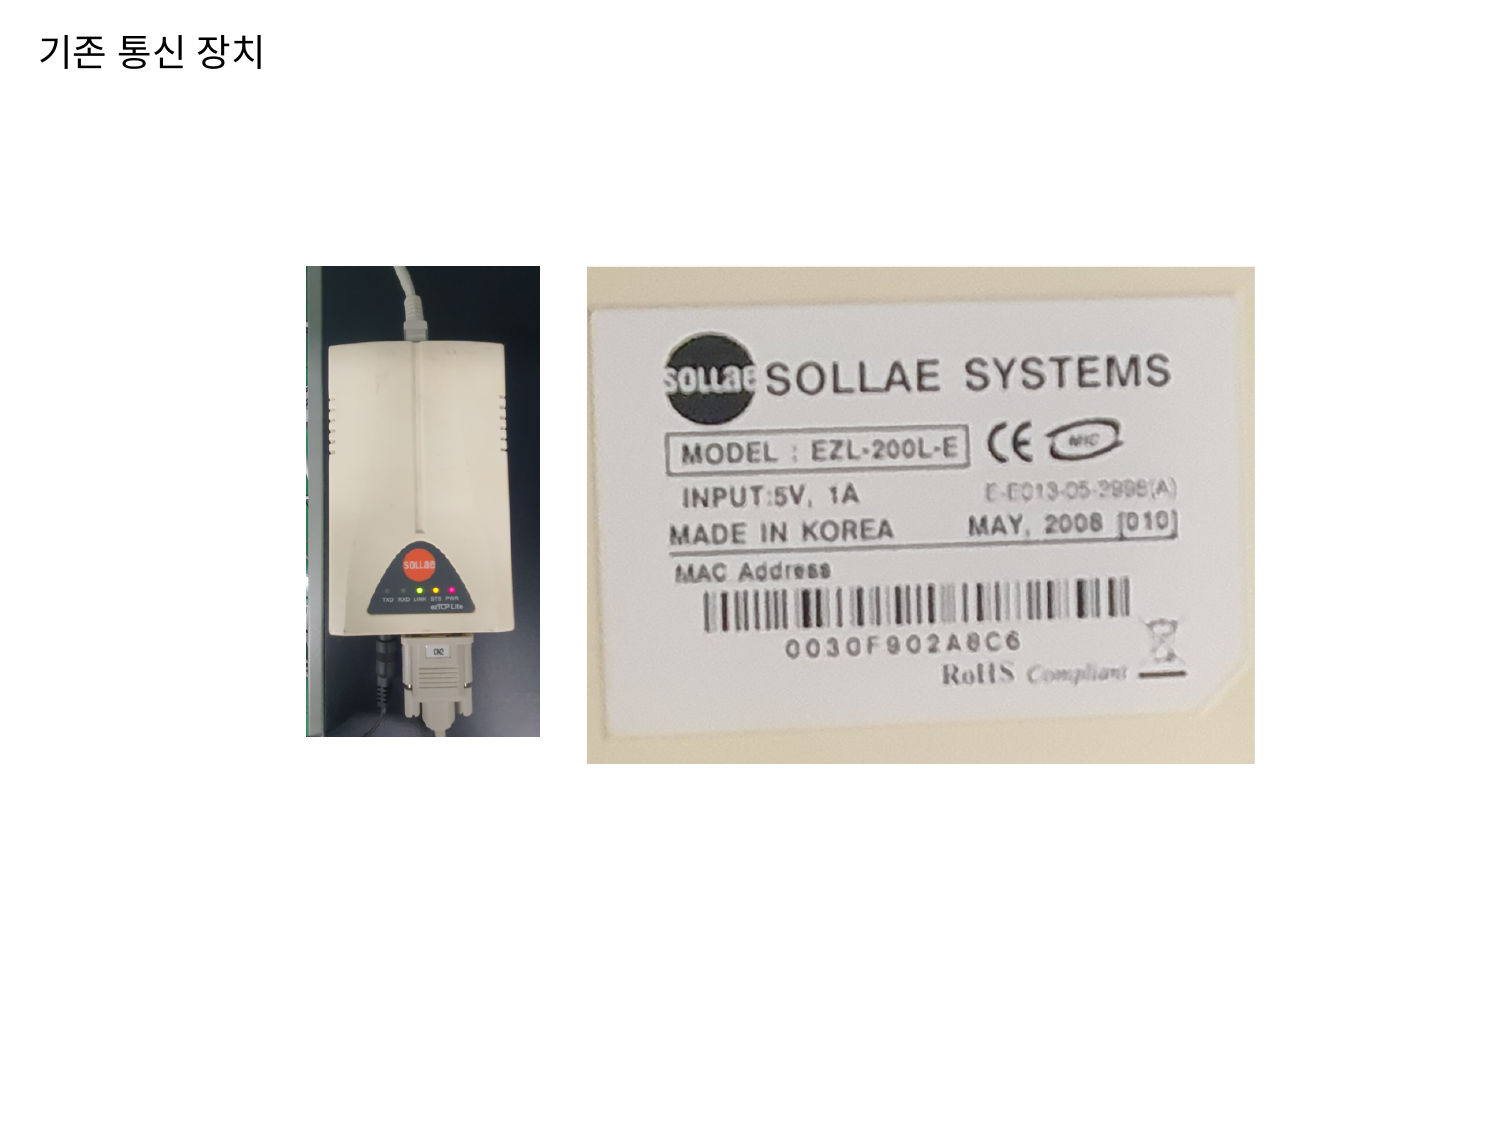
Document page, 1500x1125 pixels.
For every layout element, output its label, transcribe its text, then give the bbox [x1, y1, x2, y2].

picture [306, 266, 540, 737]
picture [587, 180, 1254, 849]
text_box 기존 통신 장치 [23, 21, 385, 81]
